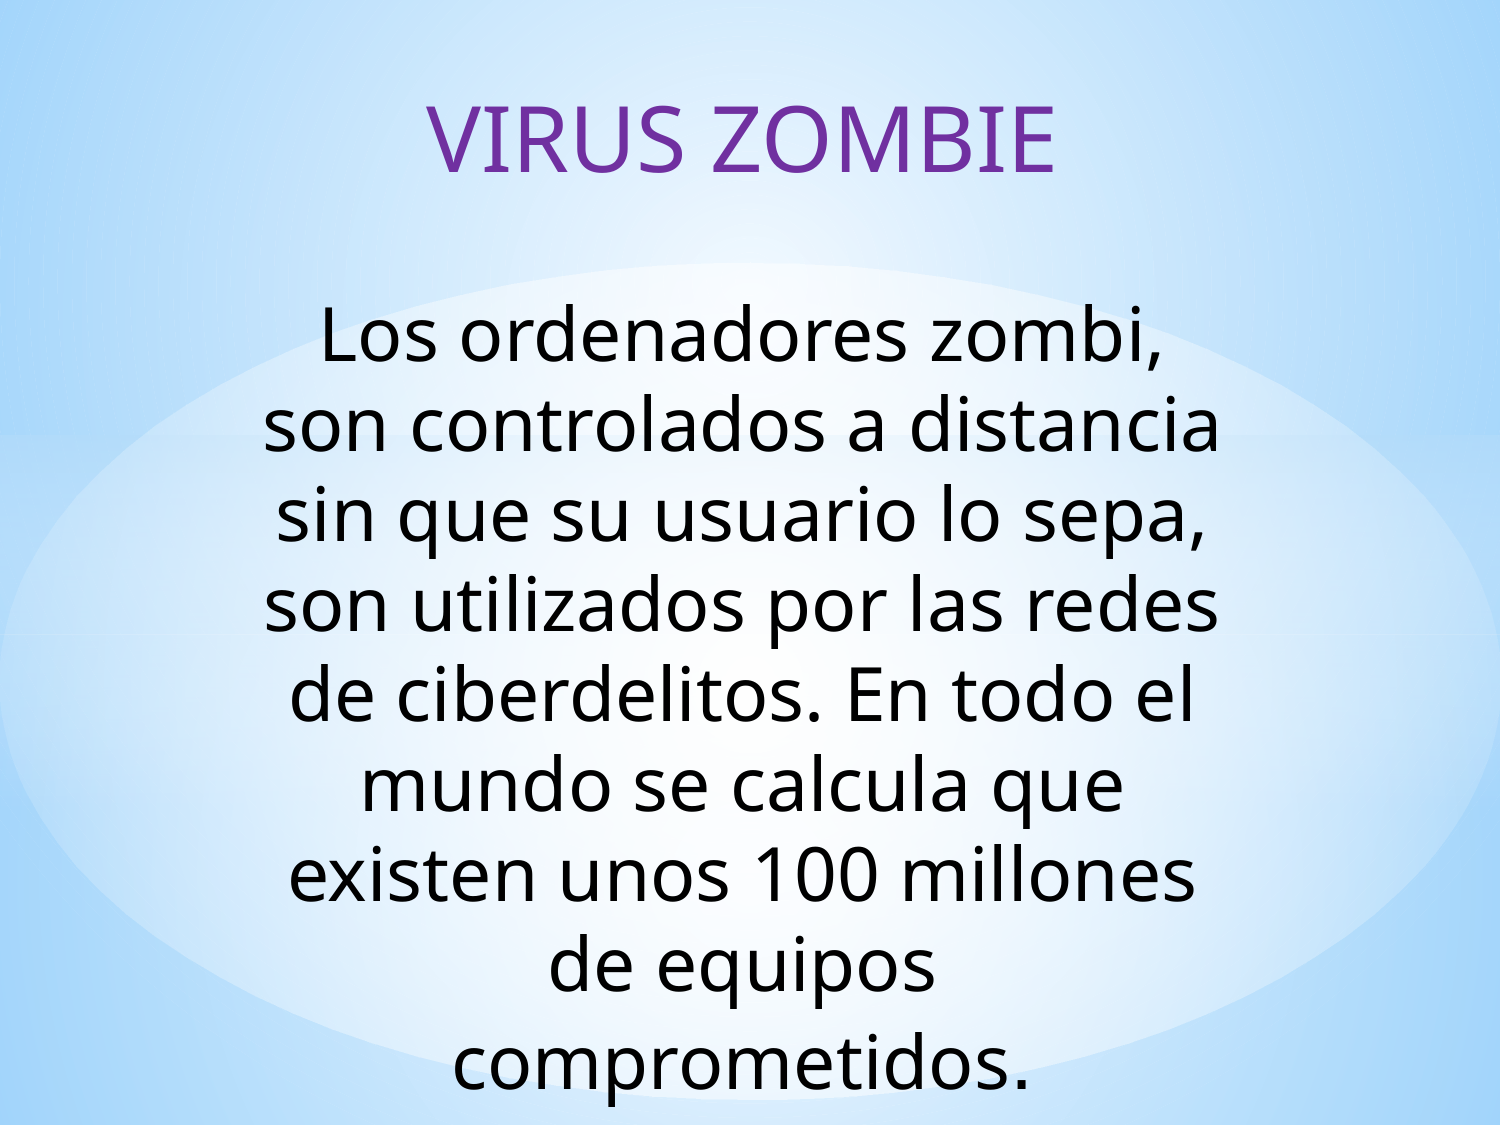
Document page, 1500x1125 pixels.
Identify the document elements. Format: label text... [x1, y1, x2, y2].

text_box Los ordenadores zombi, son controlados a distancia sin que su usuario lo sepa, son utilizados por las redes de ciberdelitos. En todo el mundo se calcula que existen unos 100 millones de equipos comprometidos. [242, 278, 1244, 1114]
text_box VIRUS ZOMBIE [270, 73, 1216, 199]
